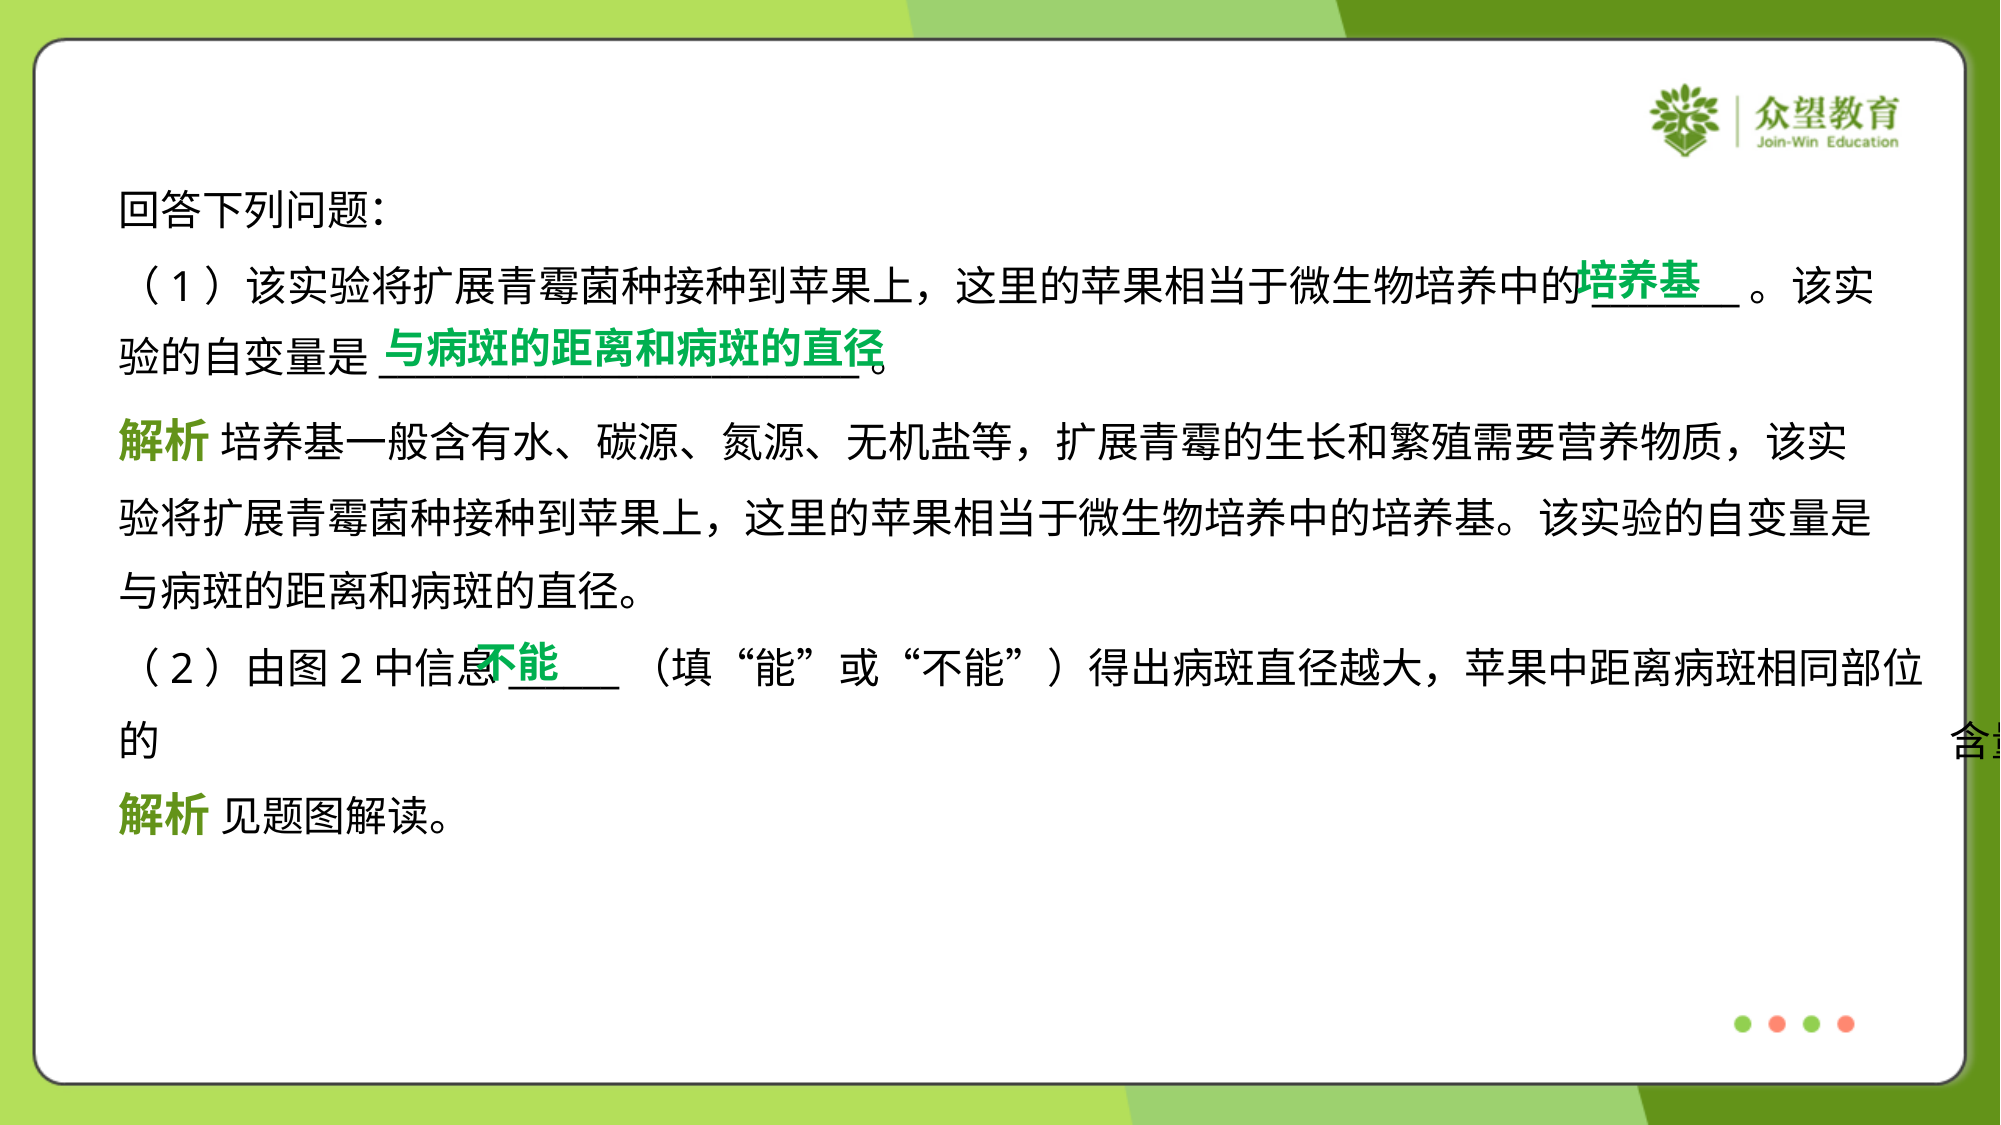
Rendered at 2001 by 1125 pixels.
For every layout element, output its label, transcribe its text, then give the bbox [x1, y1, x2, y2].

text_box 不能 [460, 610, 575, 678]
text_box 解析 培养基一般含有水、碳源、氮源、无机盐等，扩展青霉的生长和繁殖需要营养物质，该实 验将扩展青霉菌种接种到苹果上，这里的苹果相当于微生物培养中的培养基。该实验的自变量是 与病斑的距离和病斑的直径。 [118, 389, 1883, 608]
picture [0, 0, 2000, 1125]
text_box 与病斑的距离和病斑的直径 [369, 300, 901, 365]
text_box 回答下列问题： [118, 158, 1883, 226]
text_box （1）该实验将扩展青霉菌种接种到苹果上，这里的苹果相当于微生物培养中的________。该实 验的自变量是__________________________。 [118, 234, 1883, 374]
text_box 解析 见题图解读。 [118, 759, 1883, 831]
text_box 培养基 [1561, 228, 1717, 296]
